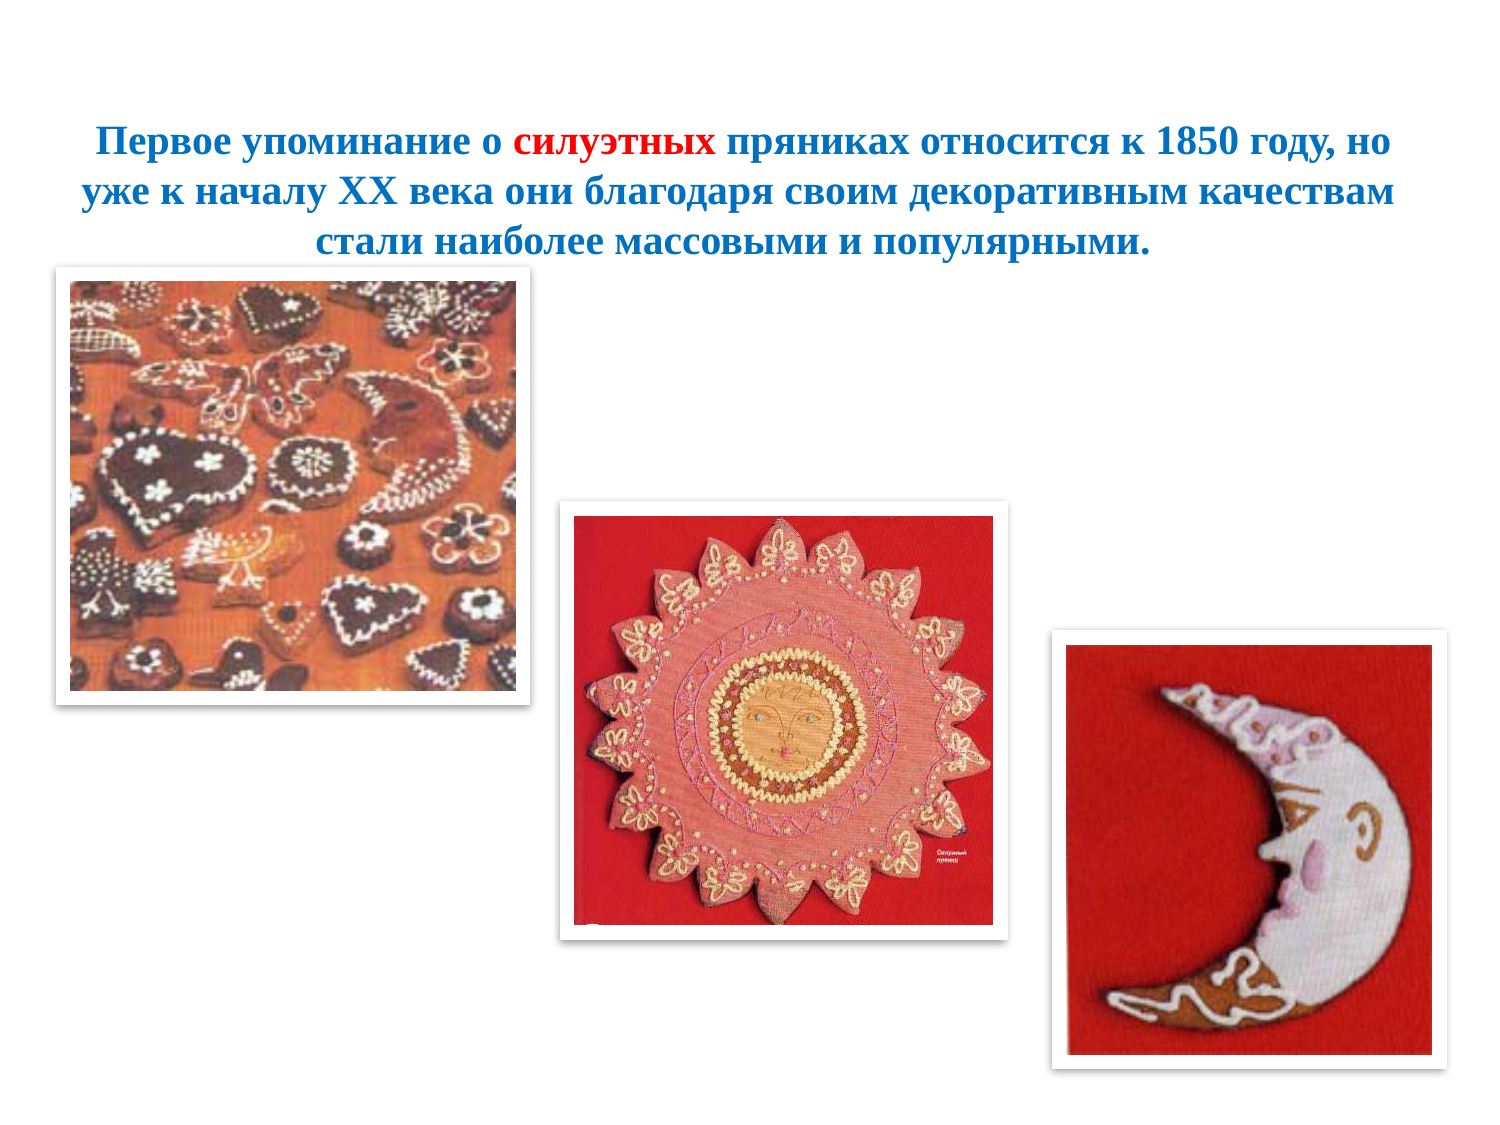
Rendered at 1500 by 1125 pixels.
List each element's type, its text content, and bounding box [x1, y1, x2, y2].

picture [573, 515, 994, 926]
picture [1066, 644, 1433, 1055]
picture [70, 280, 516, 692]
text_box Первое упоминание о силуэтных пряниках относится к 1850 году, но уже к началу ХХ века они благодаря своим декоративным качествам стали наиболее массовыми и популярными. [58, 105, 1418, 271]
